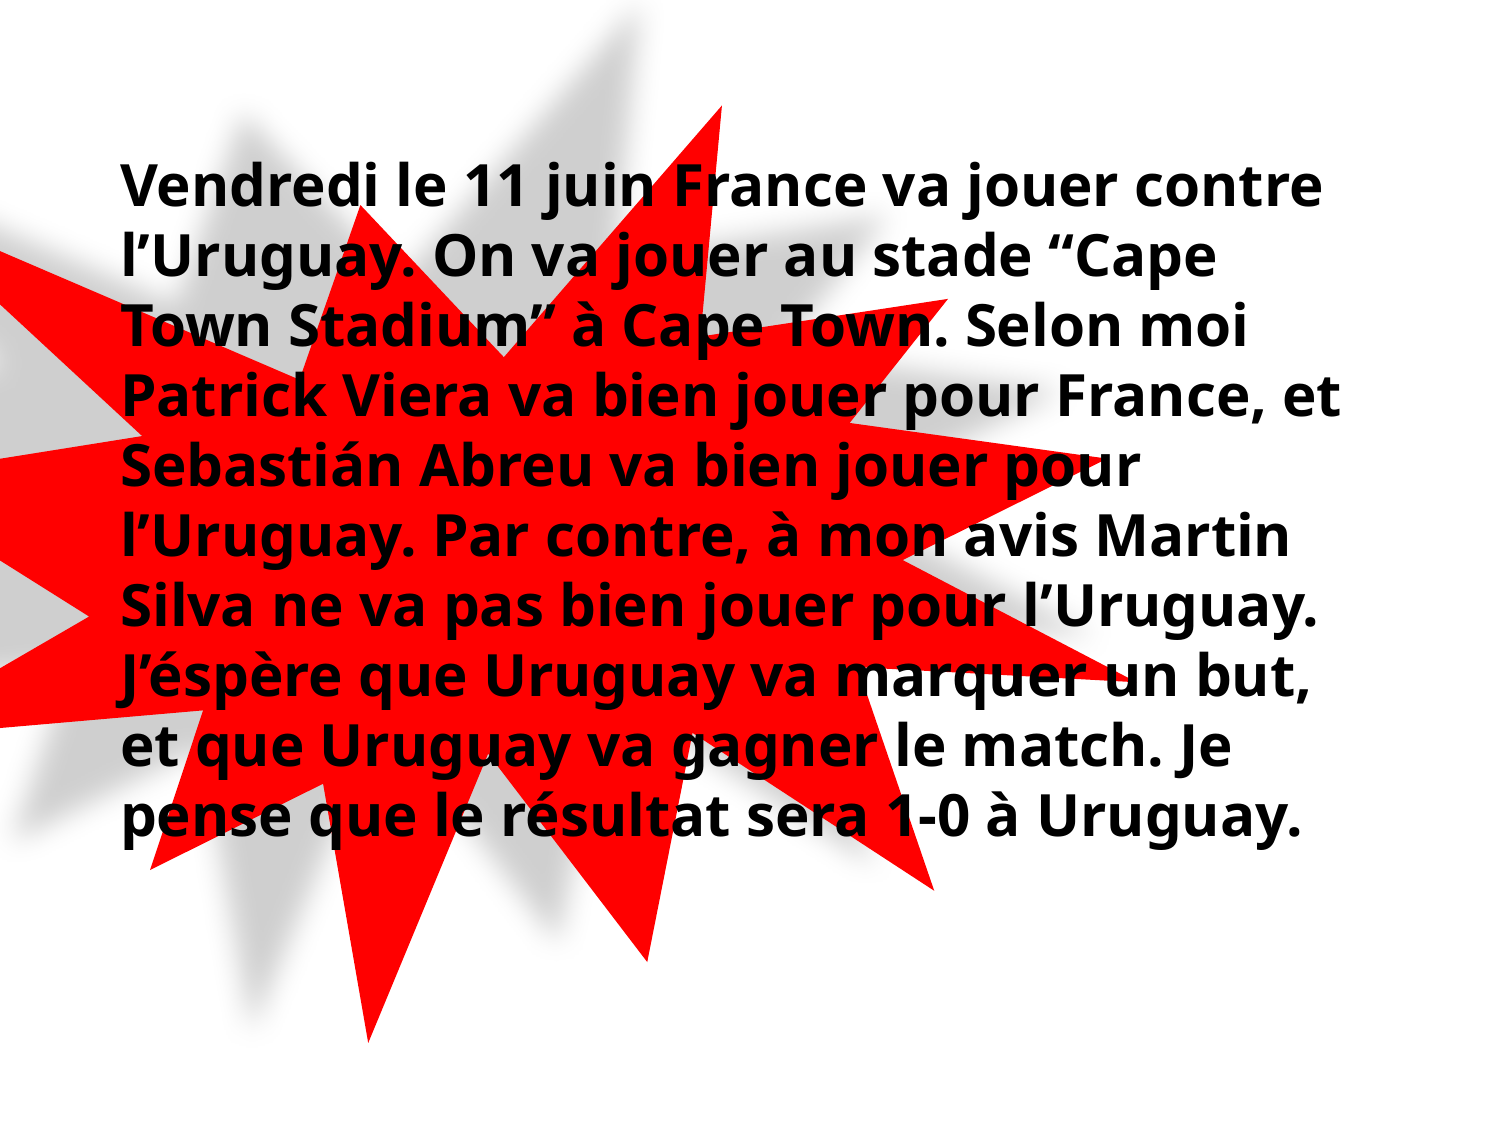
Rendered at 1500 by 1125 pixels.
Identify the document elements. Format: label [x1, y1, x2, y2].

text_box [0, 105, 1360, 1044]
